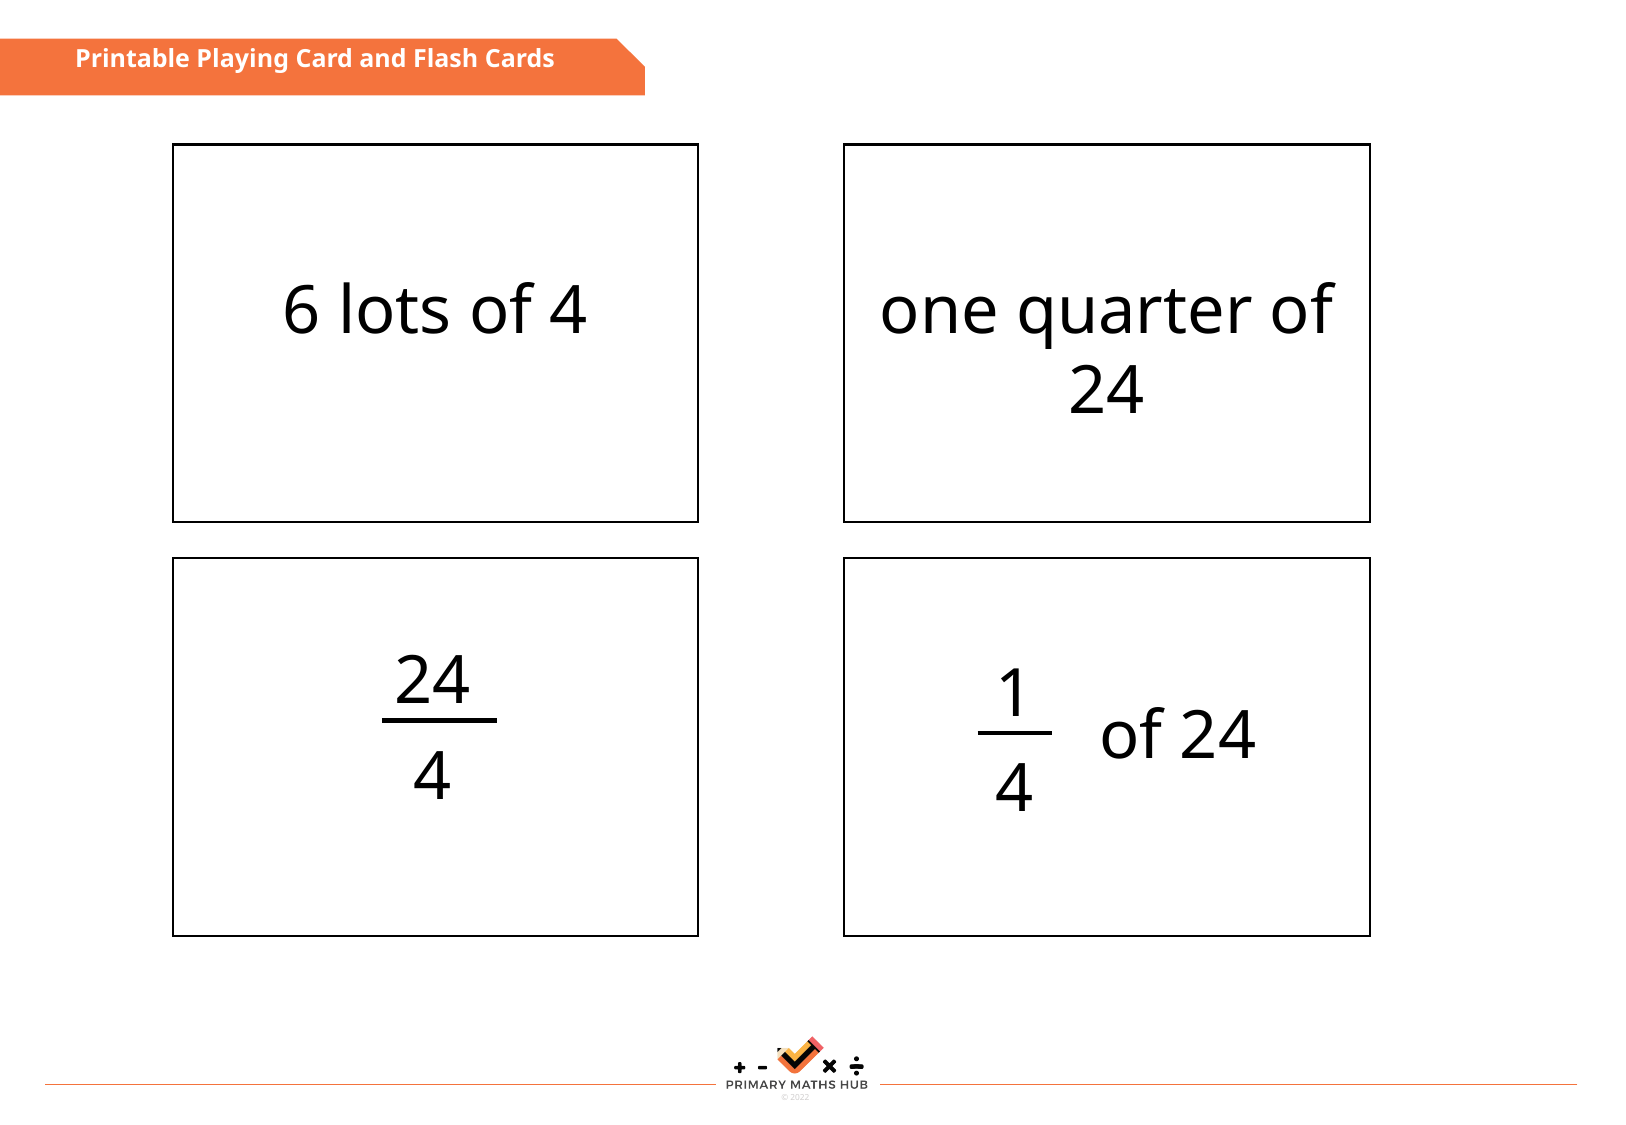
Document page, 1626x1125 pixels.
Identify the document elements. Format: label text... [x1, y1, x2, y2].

text_box 6 lots of 4 [172, 259, 699, 355]
text_box [172, 355, 699, 523]
table_header 1 [978, 638, 1052, 731]
text_box Printable Playing Card and Flash Cards [0, 37, 646, 97]
picture [722, 1034, 872, 1094]
table_header 24 [368, 625, 497, 720]
text_box [843, 143, 1371, 523]
text_box [172, 143, 699, 259]
text_box one quarter of 24 [844, 259, 1370, 435]
text_box [843, 557, 1371, 937]
text_box [172, 557, 699, 937]
text_box of 24 [1058, 684, 1298, 780]
text_box © 2022 [720, 1084, 870, 1110]
table_cell 4 [368, 720, 497, 815]
table_cell 4 [978, 735, 1052, 828]
